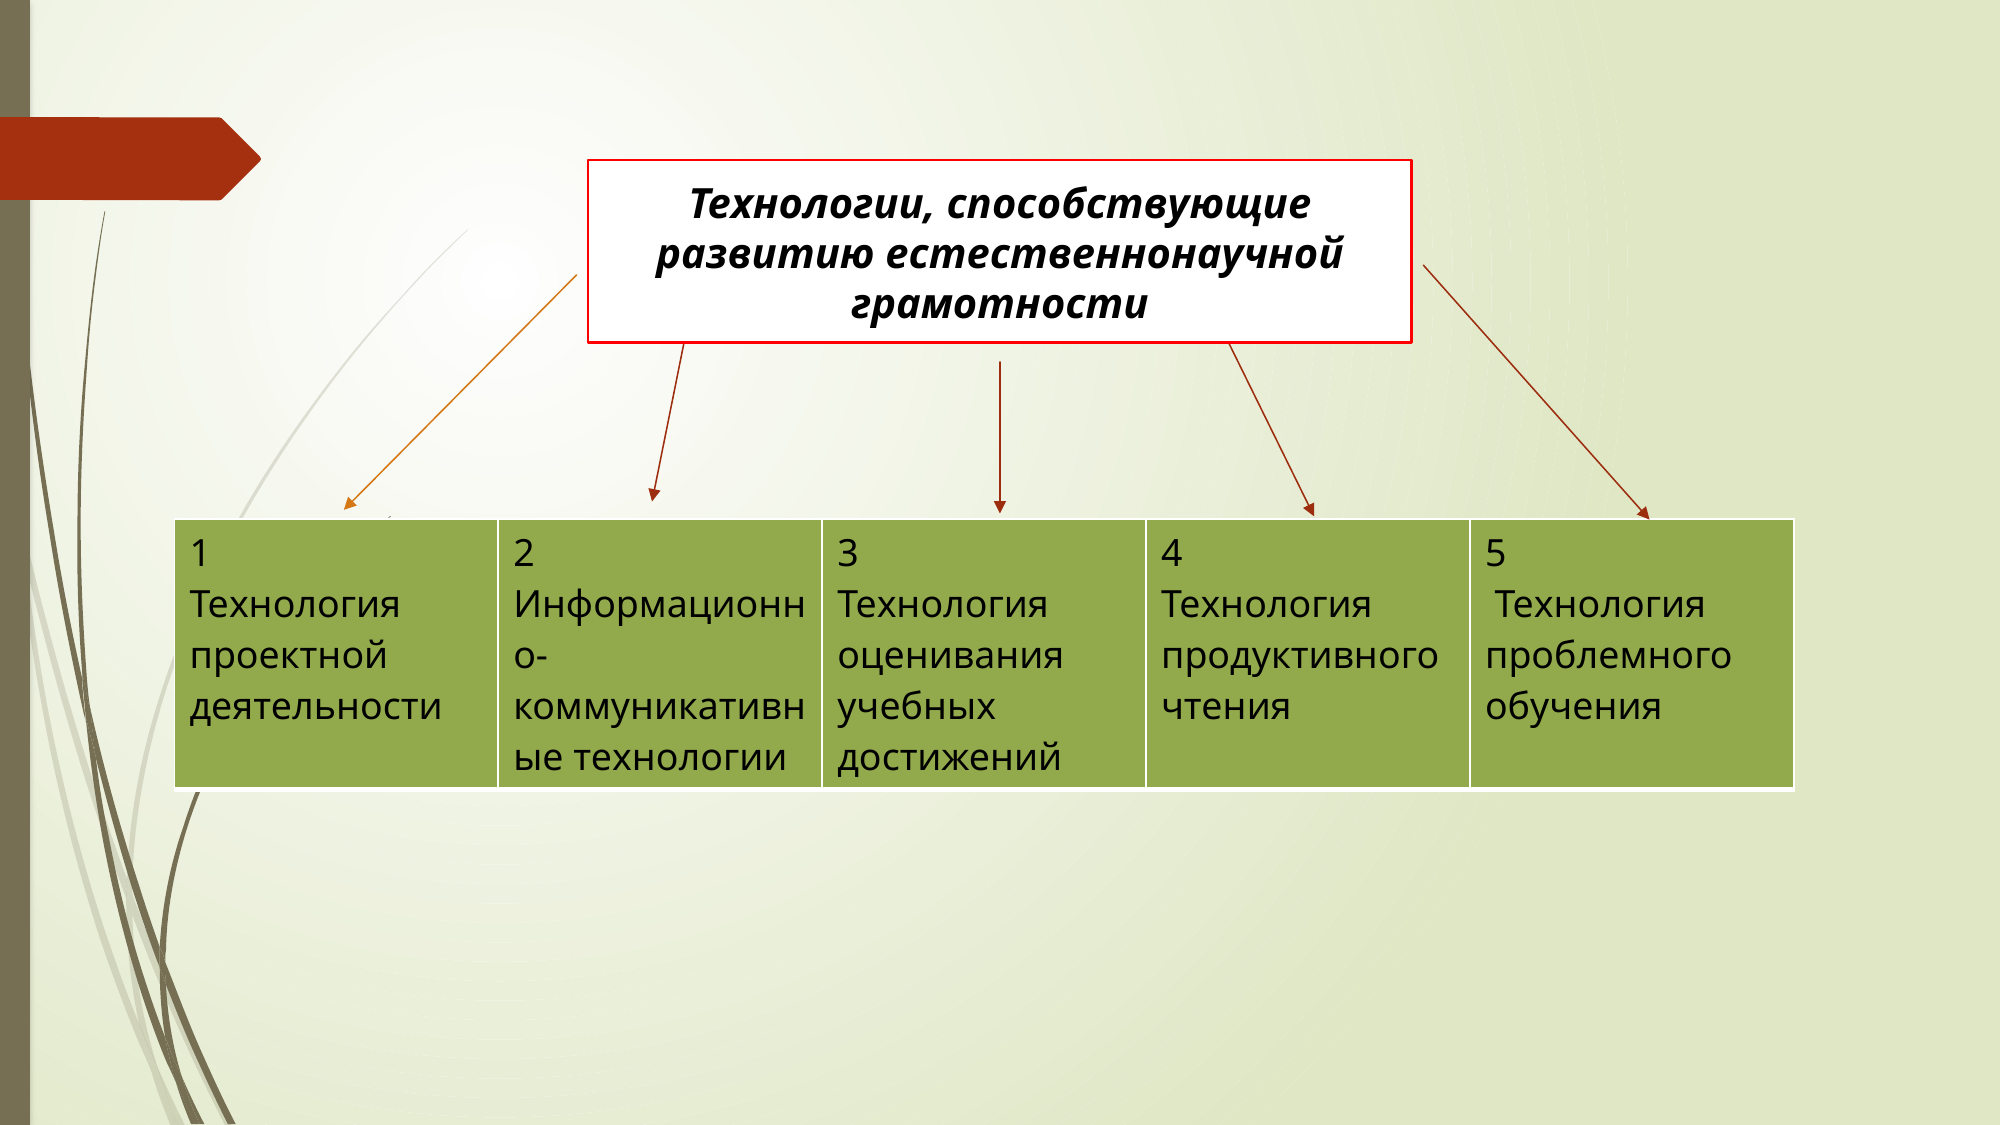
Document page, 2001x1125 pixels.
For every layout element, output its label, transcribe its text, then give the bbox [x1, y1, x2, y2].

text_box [1423, 264, 1650, 520]
table_header 3 Технология оценивания учебных достижений [823, 520, 1145, 787]
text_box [343, 274, 577, 511]
table_header 2 Информационно-коммуникативные технологии [499, 520, 821, 787]
table_header 1 Технология проектной деятельности [175, 520, 497, 787]
table_header 4 Технология продуктивного чтения [1147, 520, 1469, 787]
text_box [651, 333, 687, 502]
table_header 5 Технология проблемного обучения [1471, 520, 1793, 787]
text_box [1225, 337, 1315, 517]
text_box Технологии, способствующие развитию естественнонаучной грамотности [587, 159, 1413, 344]
